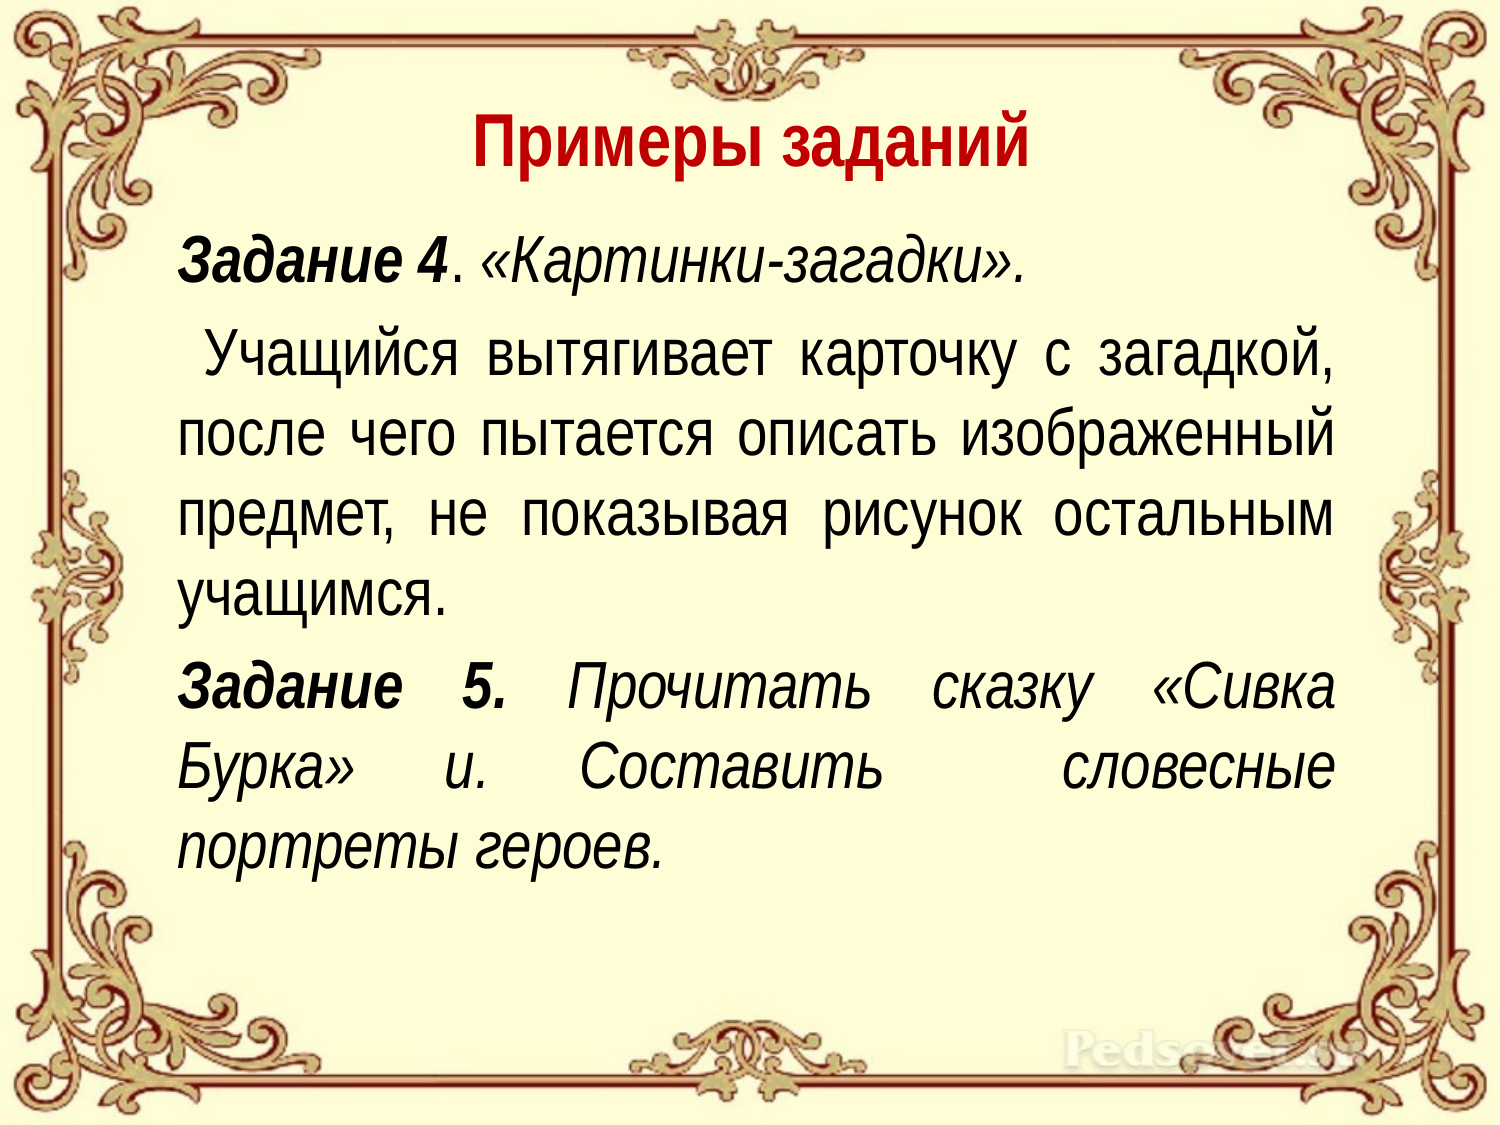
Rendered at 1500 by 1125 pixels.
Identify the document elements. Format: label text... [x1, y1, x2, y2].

title Примеры заданий [76, 42, 1427, 231]
picture [0, 0, 1500, 1125]
list Задание 4. «Картинки-загадки». Учащийся вытягивает карточку с загадкой, после чего пытается описать изображенный предмет, не показывая рисунок остальным учащимся. Задание 5. Прочитать сказку «Сивка Бурка» и. Составить словесные портреты героев. [147, 208, 1353, 1017]
